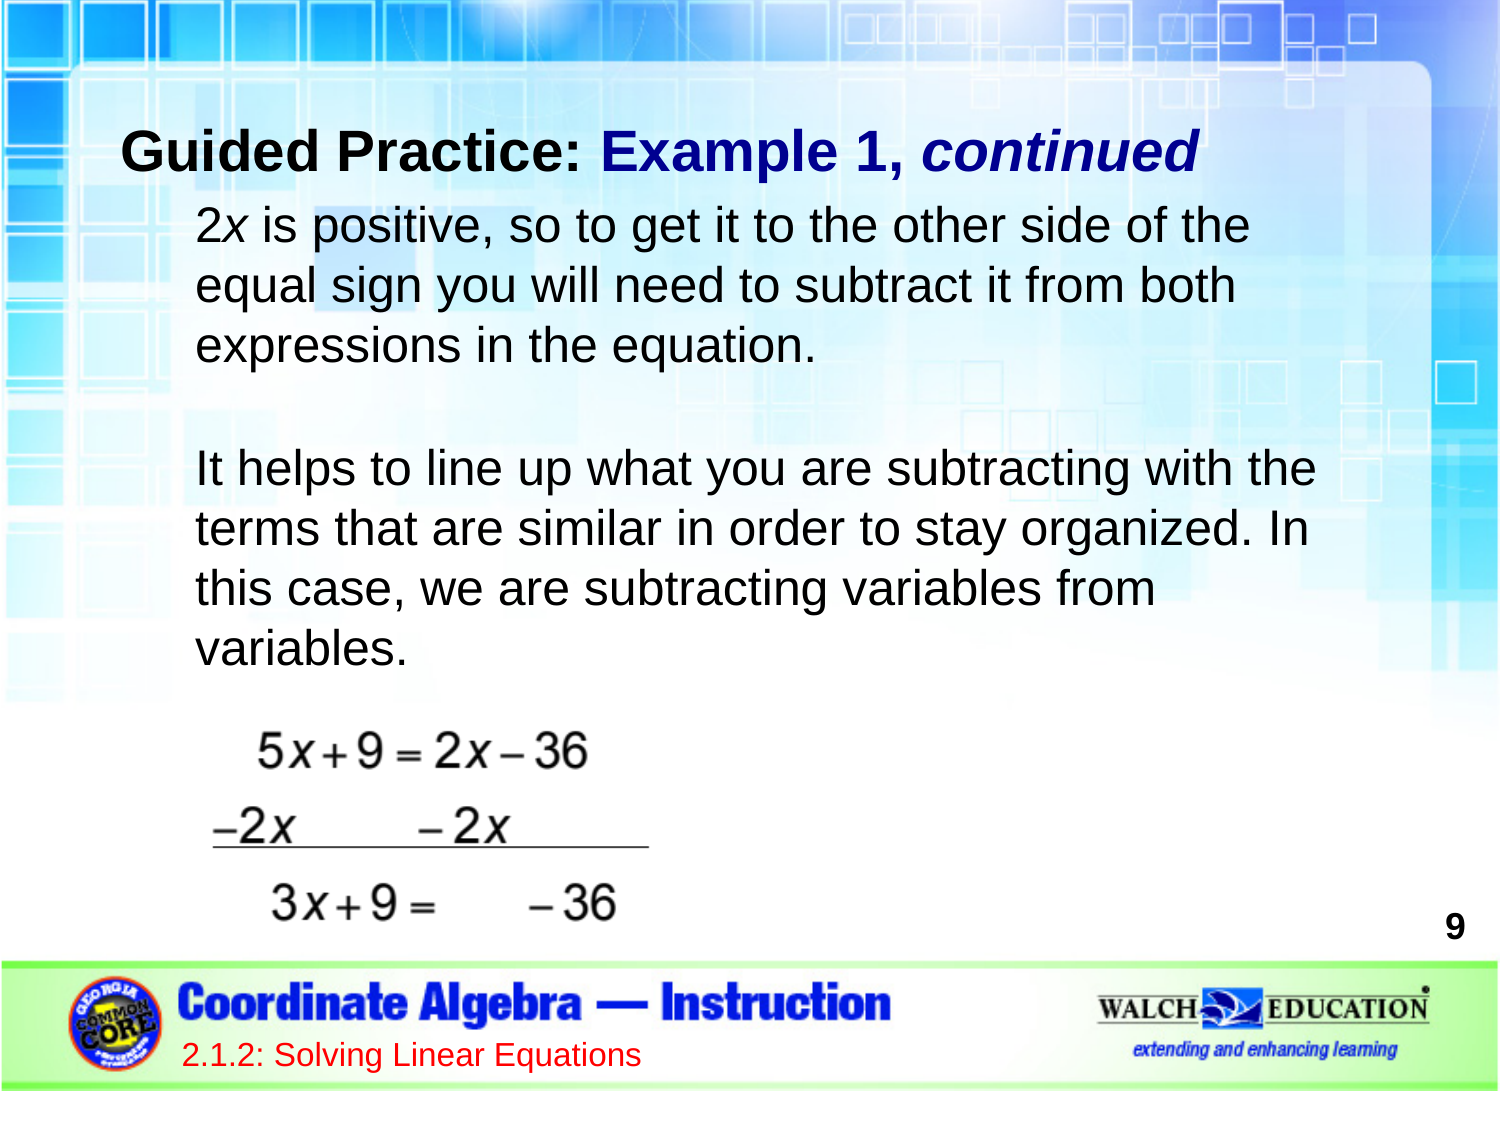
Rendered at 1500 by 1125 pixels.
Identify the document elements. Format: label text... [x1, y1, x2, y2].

subtitle Guided Practice: Example 1, continued 2x is positive, so to get it to the other side of the equal sign you will need to subtract it from both expressions in the equation. It helps to line up what you are subtracting with the terms that are similar in order to stay organized. In this case, we are subtracting variables from variables. [105, 105, 1394, 925]
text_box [210, 724, 651, 922]
list 2.1.2: Solving Linear Equations [166, 1025, 1074, 1069]
slide_number 9 [1361, 901, 1481, 949]
picture [1, 0, 1500, 1091]
